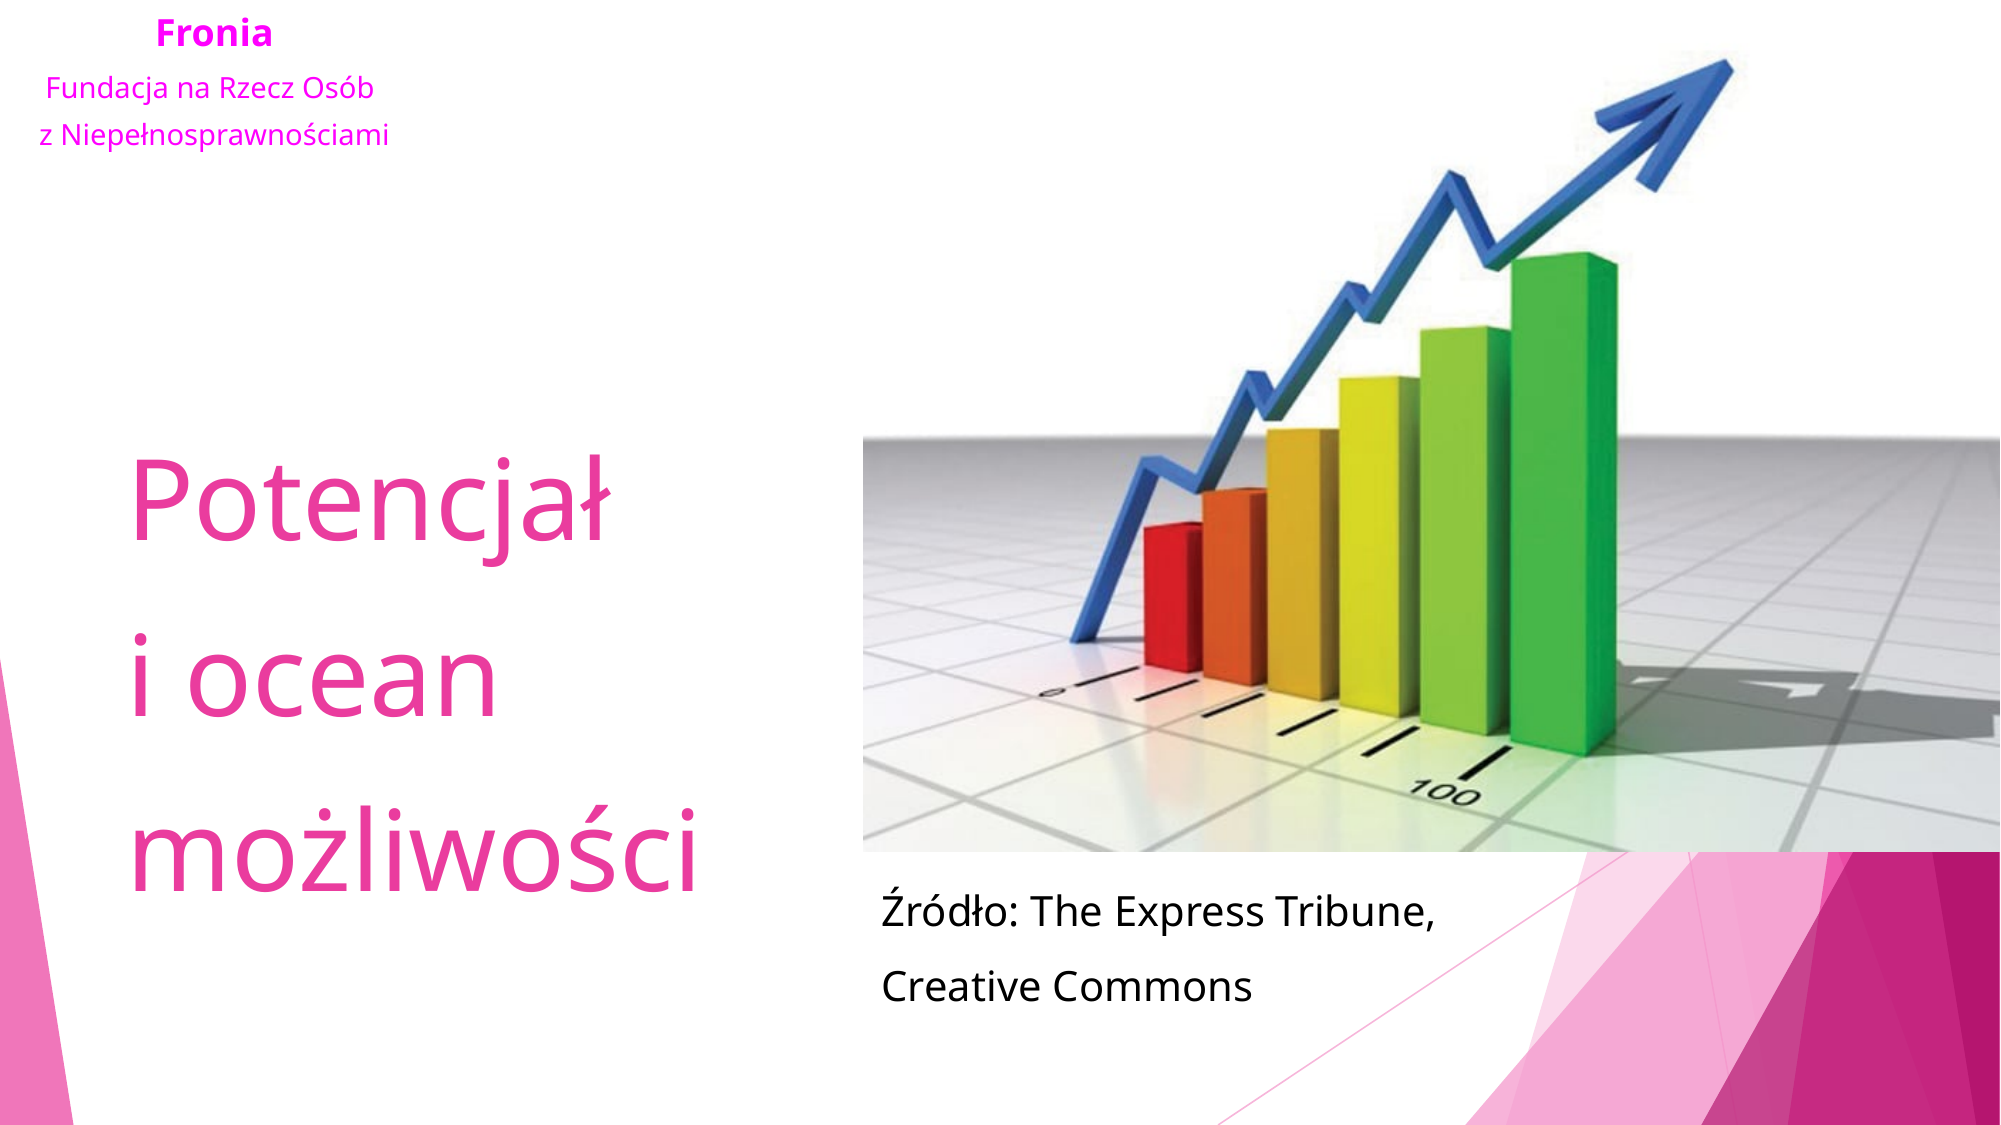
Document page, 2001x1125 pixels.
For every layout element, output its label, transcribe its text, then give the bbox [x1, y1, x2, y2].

text_box Źródło: The Express Tribune, Creative Commons [866, 859, 2000, 1018]
picture [862, 0, 2000, 852]
title Potencjał i ocean możliwości [111, 622, 866, 922]
